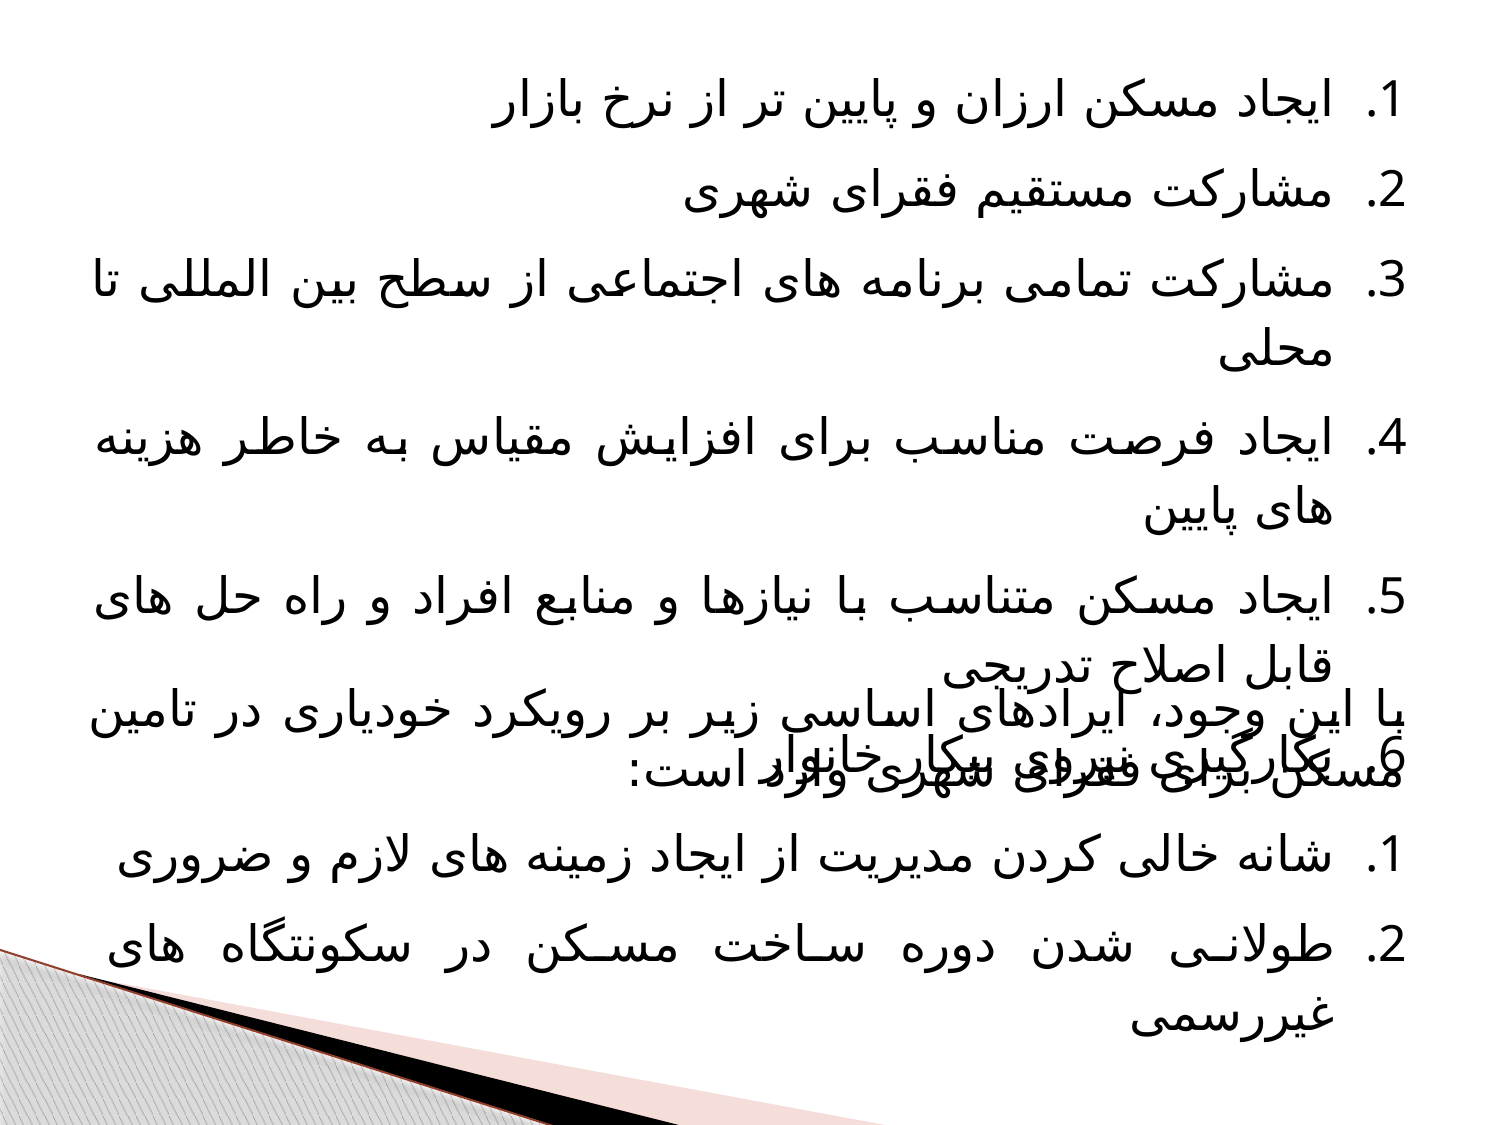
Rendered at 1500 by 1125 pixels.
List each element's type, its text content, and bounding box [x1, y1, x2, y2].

text_box ایجاد مسکن ارزان و پایین تر از نرخ بازار مشارکت مستقیم فقرای شهری مشارکت تمامی برنامه های اجتماعی از سطح بین المللی تا محلی ایجاد فرصت مناسب برای افزایش مقیاس به خاطر هزینه های پایین ایجاد مسکن متناسب با نیازها و منابع افراد و راه حل های قابل اصلاح تدریجی بکارگیری نیروی بیکار خانوار [74, 50, 1425, 790]
text_box با این وجود، ایرادهای اساسی زیر بر رویکرد خودیاری در تامین مسکن برای فقرای شهری وارد است: [71, 668, 1422, 804]
text_box شانه خالی کردن مدیریت از ایجاد زمینه های لازم و ضروری طولانی شدن دوره ساخت مسکن در سکونتگاه های غیررسمی [74, 804, 1425, 1048]
